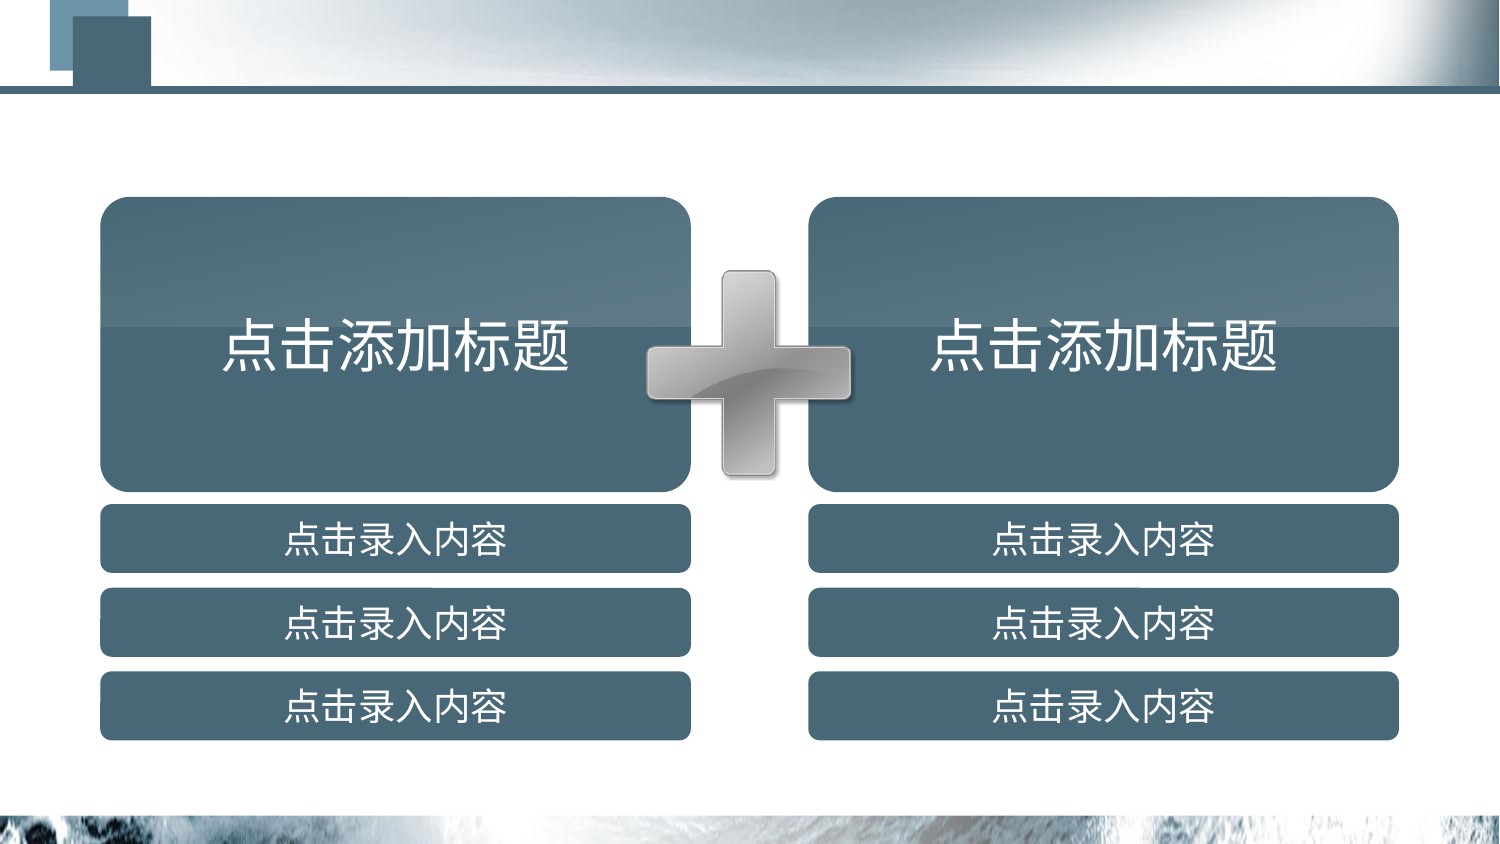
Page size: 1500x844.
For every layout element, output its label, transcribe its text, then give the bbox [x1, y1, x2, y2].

text_box 点击录入内容 [98, 669, 693, 743]
text_box 点击录入内容 [806, 585, 1402, 659]
text_box 点击录入内容 [806, 669, 1402, 743]
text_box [100, 196, 692, 493]
picture [0, 0, 1500, 94]
text_box 点击录入内容 [806, 502, 1402, 575]
picture [643, 267, 857, 481]
picture [0, 816, 1500, 844]
text_box 点击录入内容 [98, 502, 693, 575]
text_box 点击录入内容 [98, 585, 693, 659]
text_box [808, 196, 1400, 493]
